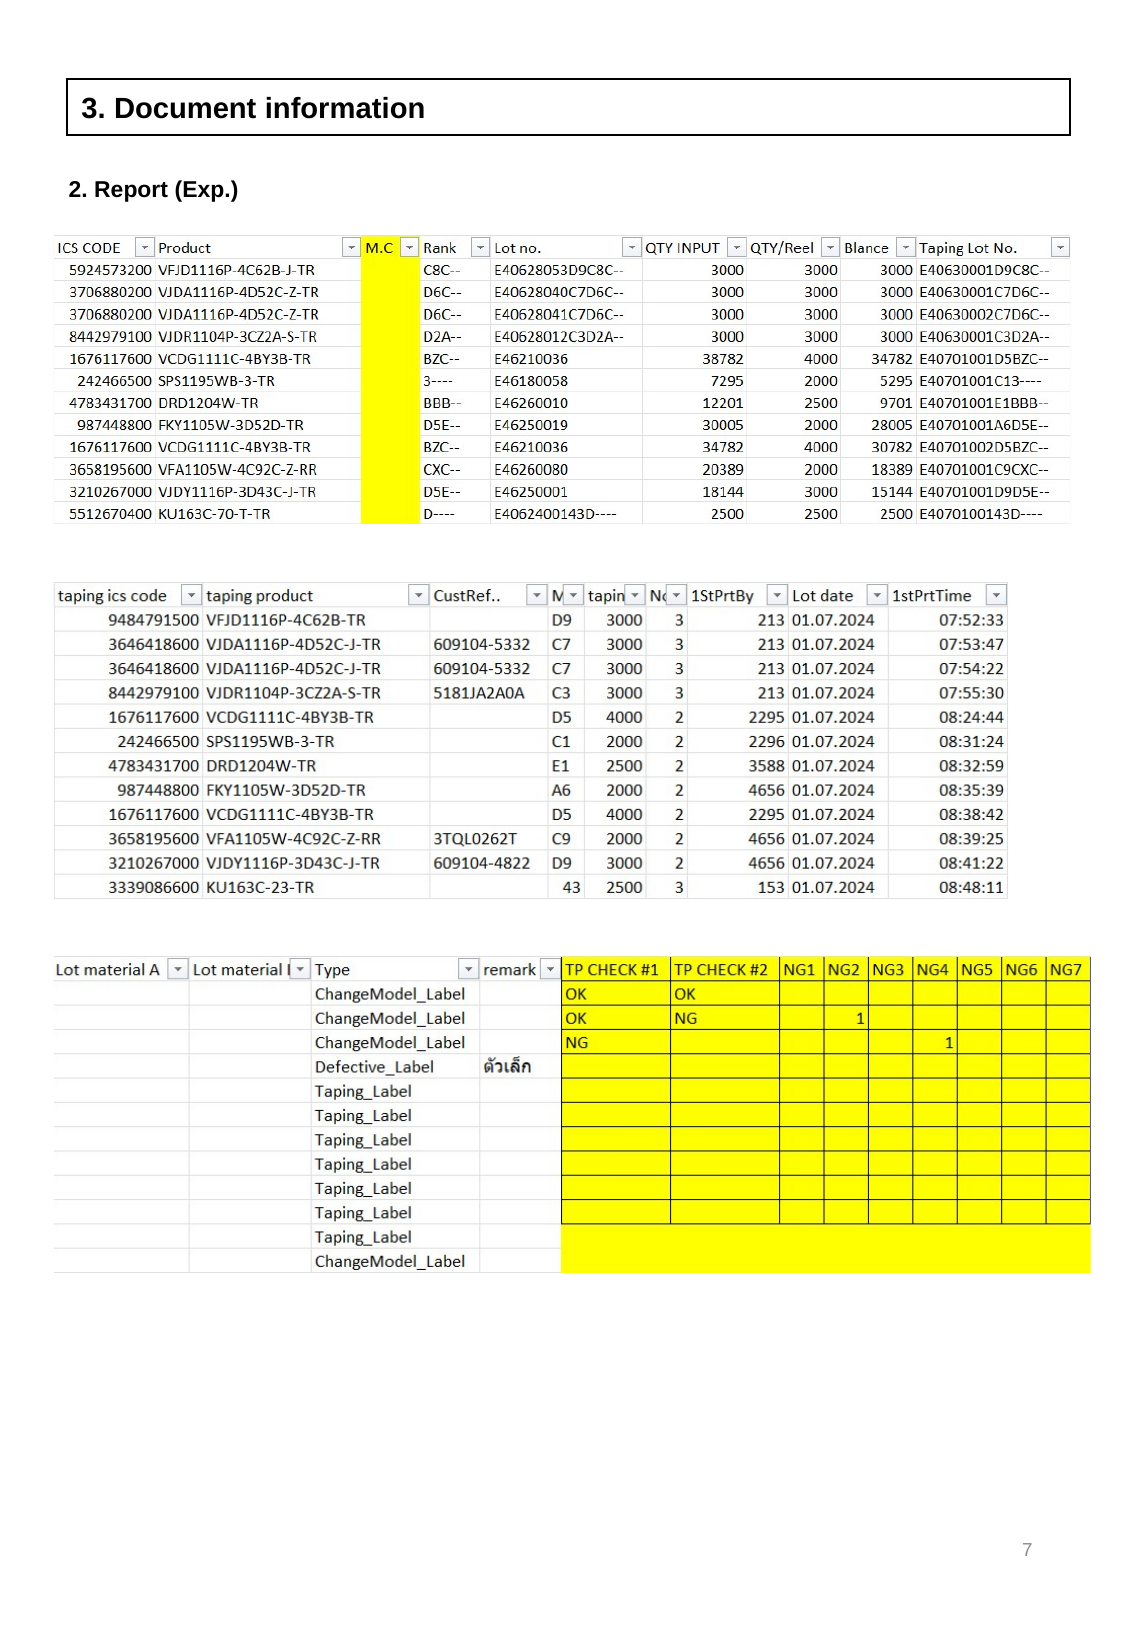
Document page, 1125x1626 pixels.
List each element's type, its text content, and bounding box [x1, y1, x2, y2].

picture [53, 582, 1009, 899]
text_box 2. Report (Exp.) [53, 167, 884, 210]
picture [53, 956, 1091, 1273]
picture [53, 235, 1071, 524]
text_box 3. Document information [66, 78, 1071, 136]
slide_number 7 [794, 1506, 1048, 1593]
